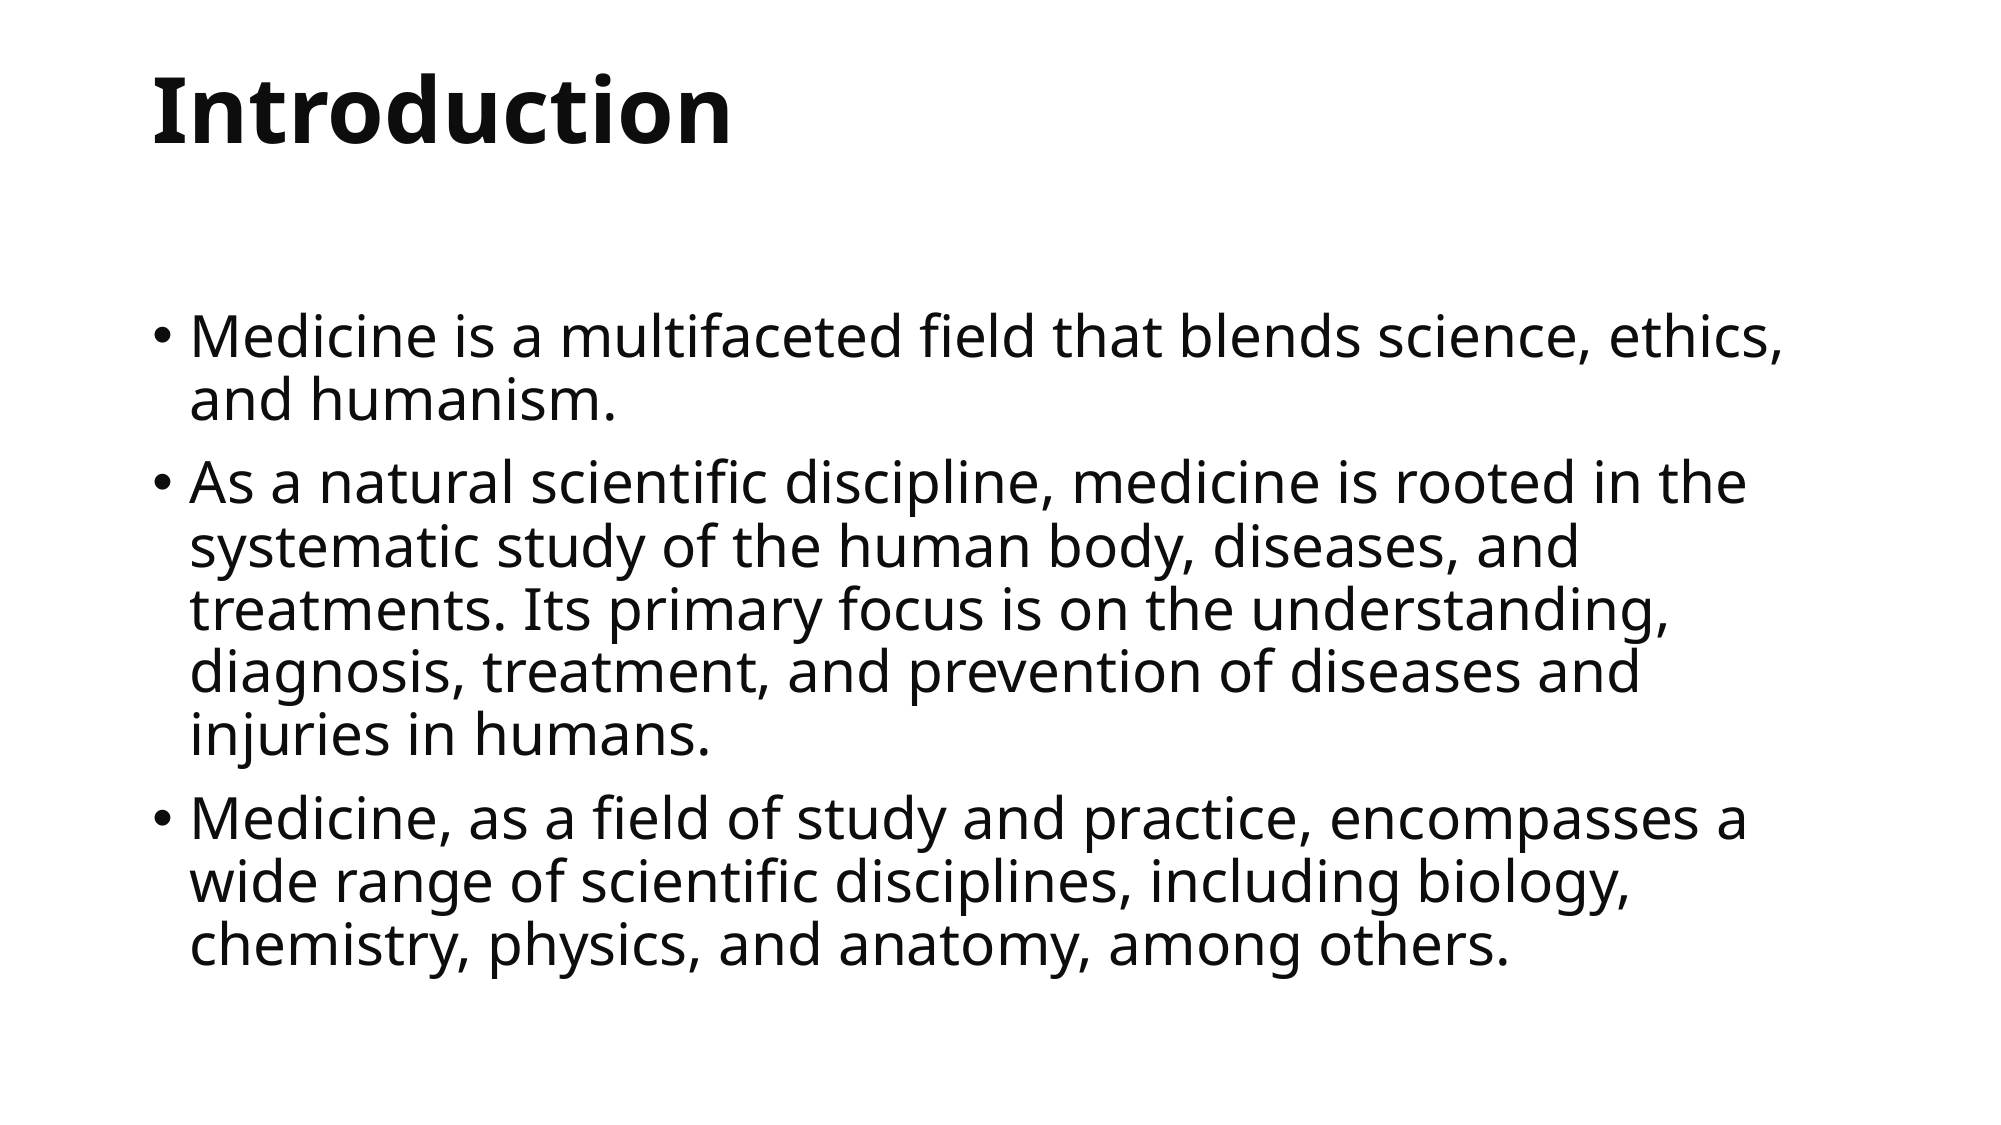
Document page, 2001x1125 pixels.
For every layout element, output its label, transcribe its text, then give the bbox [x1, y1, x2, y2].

title Introduction [137, 59, 1863, 278]
list Medicine is a multifaceted field that blends science, ethics, and humanism. As a natural scientific discipline, medicine is rooted in the systematic study of the human body, diseases, and treatments. Its primary focus is on the understanding, diagnosis, treatment, and prevention of diseases and injuries in humans. Medicine, as a field of study and practice, encompasses a wide range of scientific disciplines, including biology, chemistry, physics, and anatomy, among others. [137, 299, 1863, 1014]
